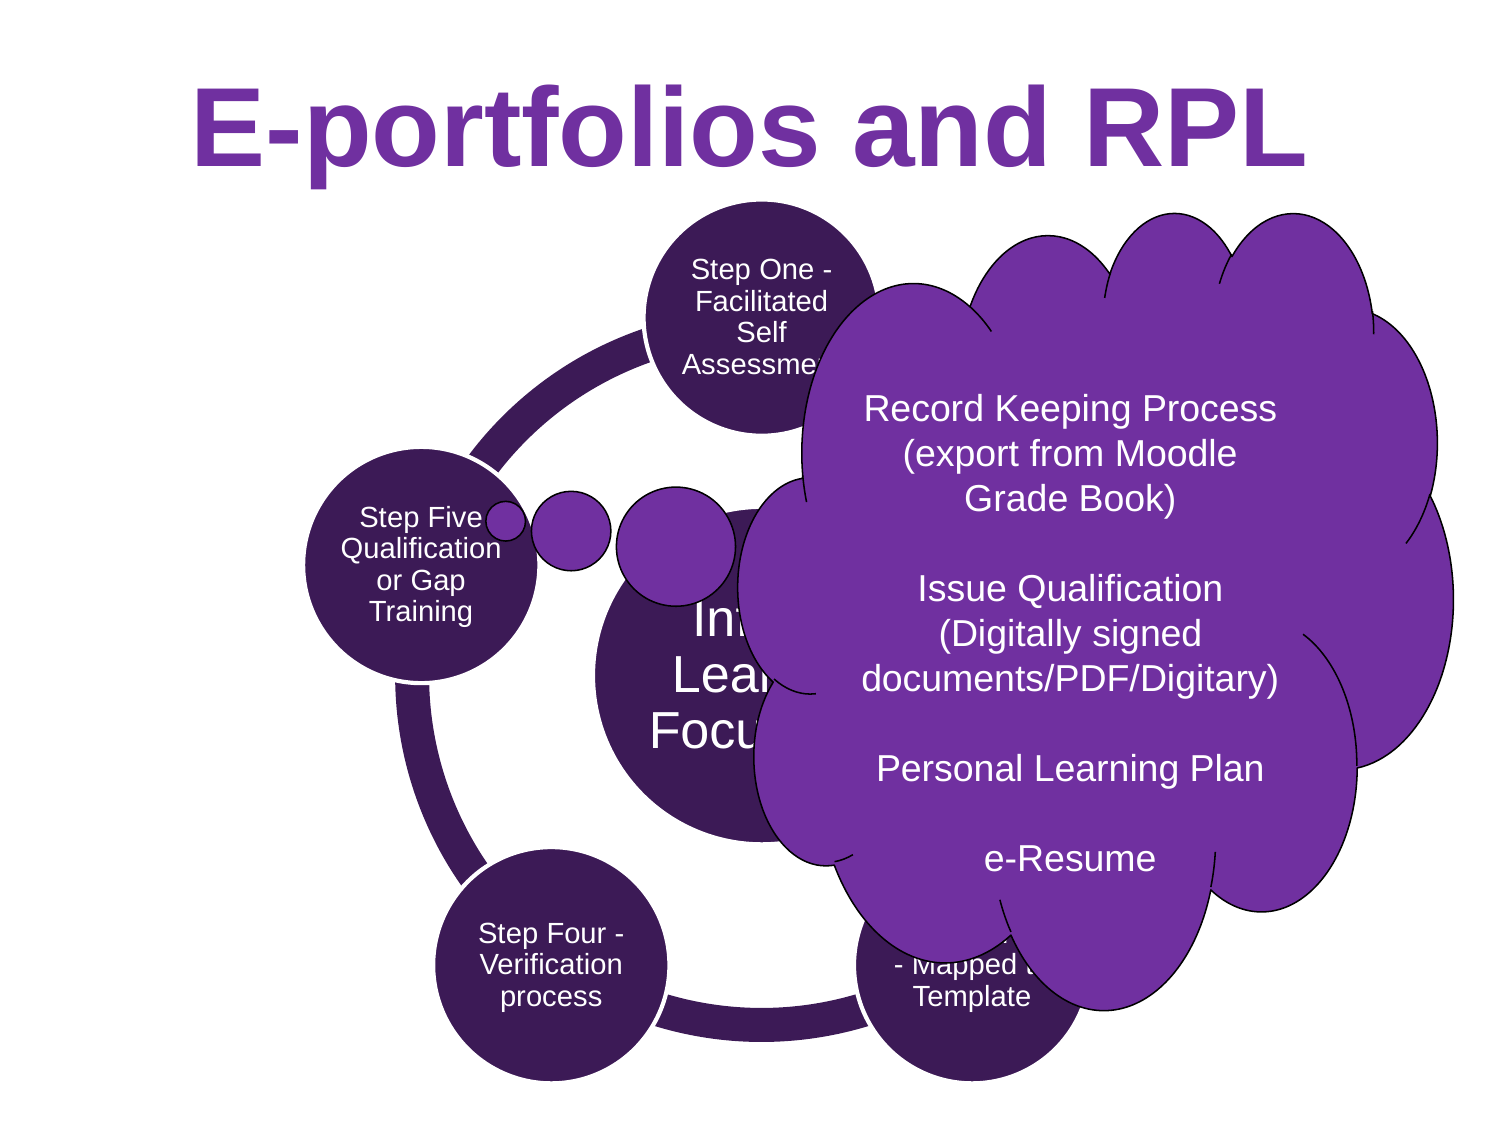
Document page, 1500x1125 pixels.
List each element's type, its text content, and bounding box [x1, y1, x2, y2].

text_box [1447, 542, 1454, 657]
text_box E-portfolios and RPL [175, 46, 1325, 197]
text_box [81, 198, 1442, 1091]
